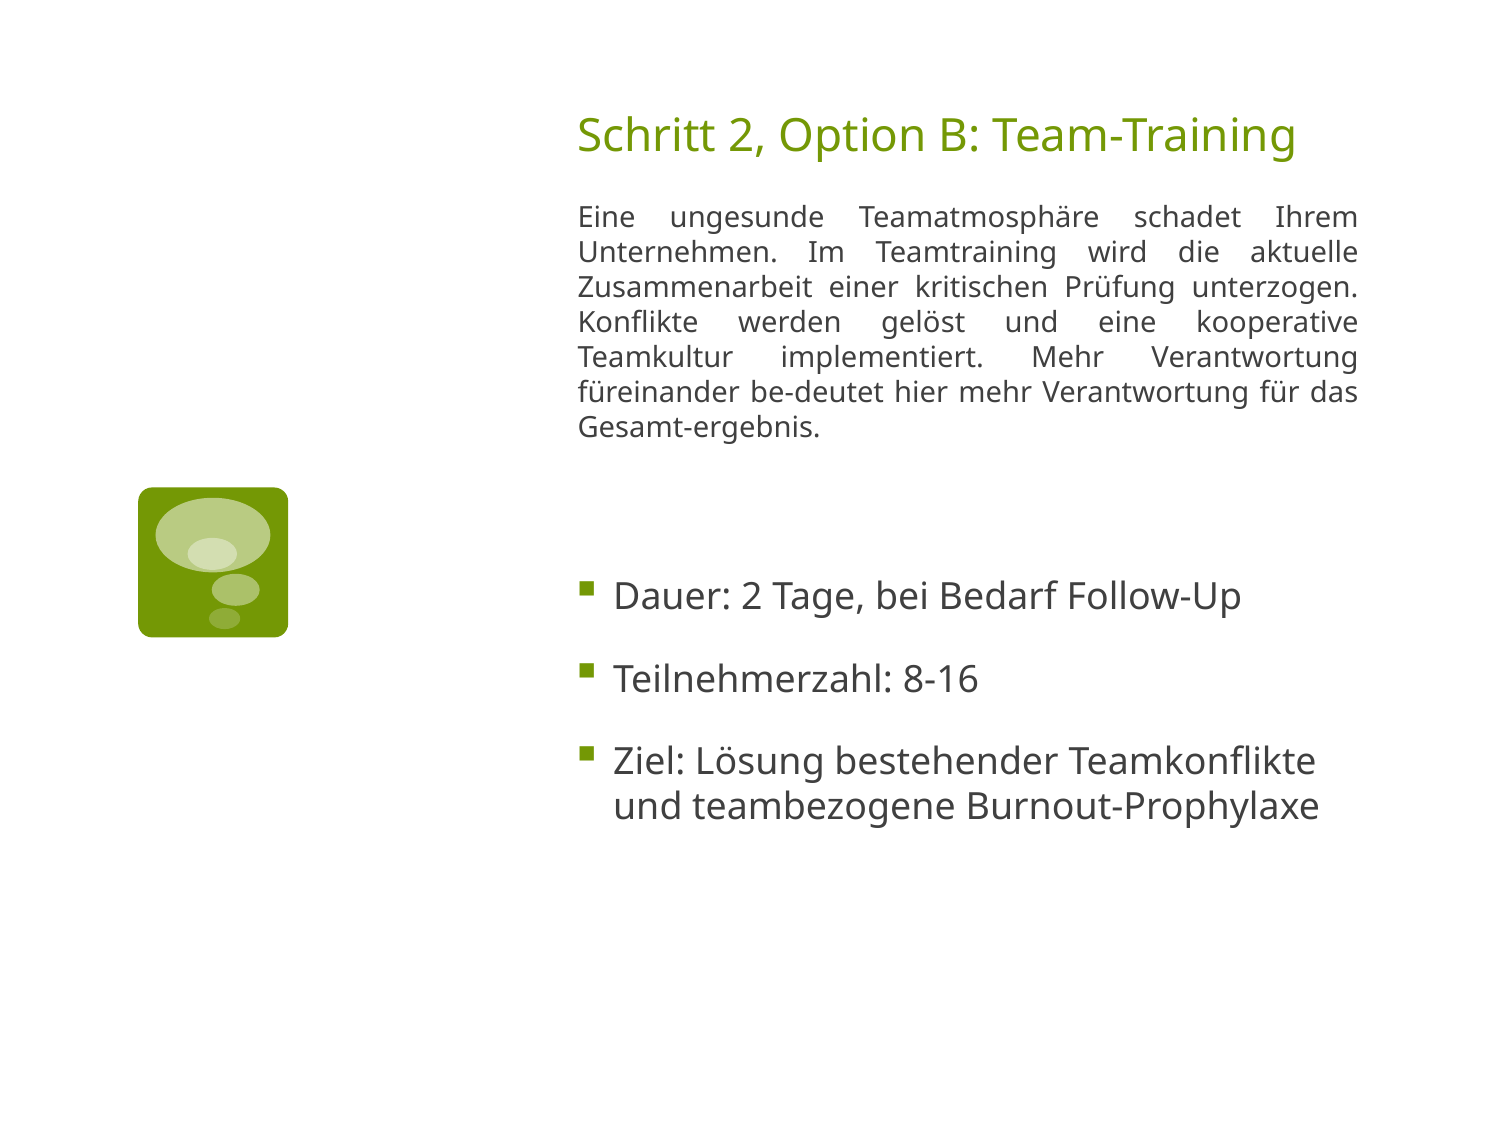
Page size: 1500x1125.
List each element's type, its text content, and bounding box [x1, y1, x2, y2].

list Dauer: 2 Tage, bei Bedarf Follow-Up Teilnehmerzahl: 8-16 Ziel: Lösung bestehender Teamkonflikte und teambezogene Burnout-Prophylaxe [560, 564, 1375, 1005]
list Eine ungesunde Teamatmosphäre schadet Ihrem Unternehmen. Im Teamtraining wird die aktuelle Zusammenarbeit einer kritischen Prüfung unterzogen. Konflikte werden gelöst und eine kooperative Teamkultur implementiert. Mehr Verantwortung füreinander be-deutet hier mehr Verantwortung für das Gesamt-ergebnis. [562, 190, 1375, 529]
title Schritt 2, Option B: Team-Training [562, 50, 1375, 168]
